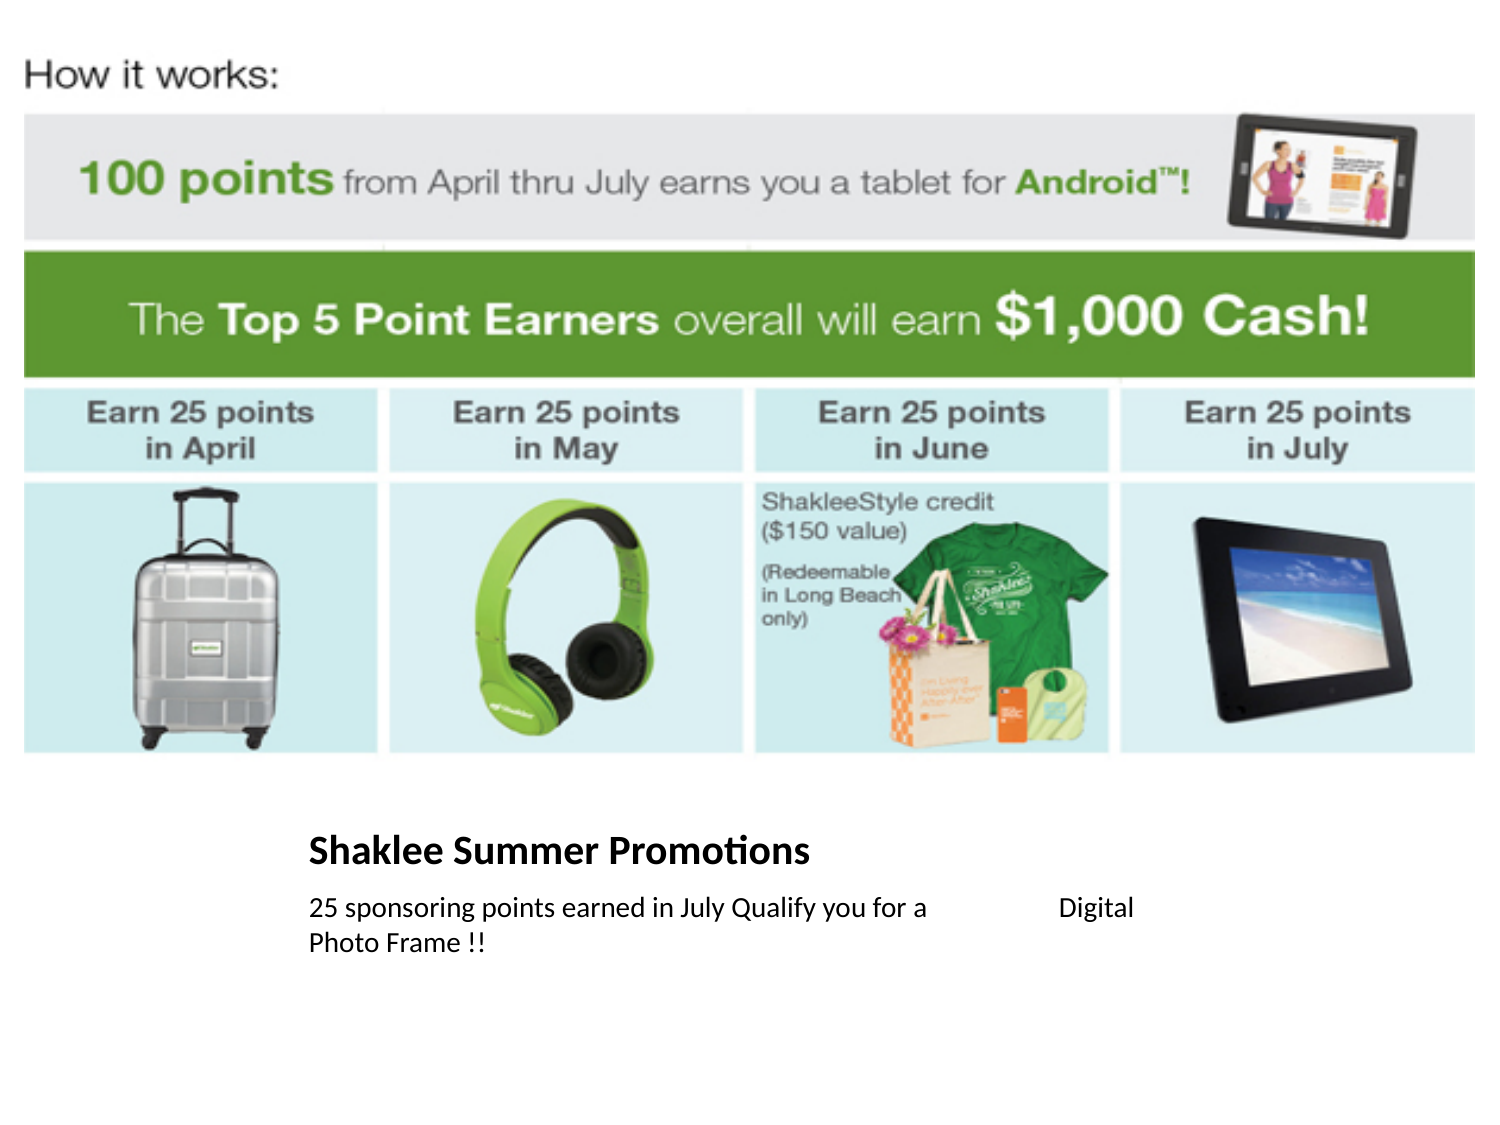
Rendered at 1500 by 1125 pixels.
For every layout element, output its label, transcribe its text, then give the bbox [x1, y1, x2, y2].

title Shaklee Summer Promotions [294, 787, 1194, 880]
list 25 sponsoring points earned in July Qualify you for a Digital Photo Frame !! [294, 880, 1194, 1013]
picture [24, 49, 1476, 776]
